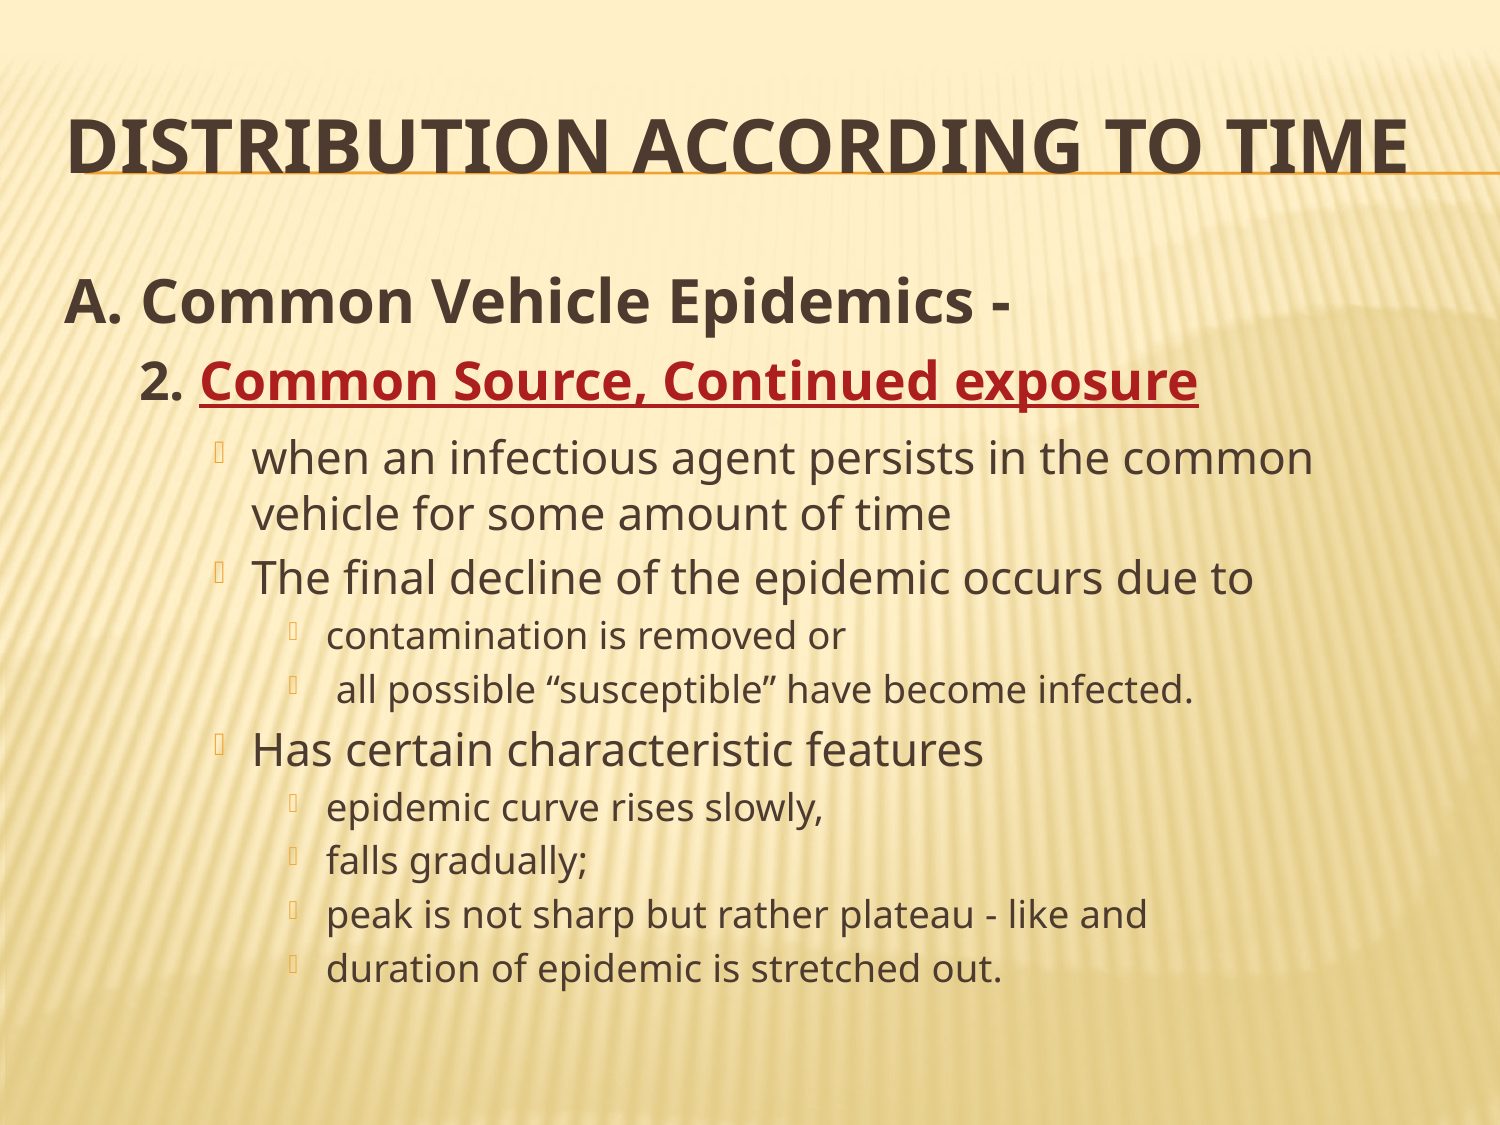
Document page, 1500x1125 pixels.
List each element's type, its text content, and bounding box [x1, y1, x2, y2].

title Distribution According to Time [50, 75, 1475, 213]
list A. Common Vehicle Epidemics - 2. Common Source, Continued exposure when an infectious agent persists in the common vehicle for some amount of time The final decline of the epidemic occurs due to contamination is removed or all possible “susceptible” have become infected. Has certain characteristic features epidemic curve rises slowly, falls gradually; peak is not sharp but rather plateau - like and duration of epidemic is stretched out. [50, 254, 1475, 998]
